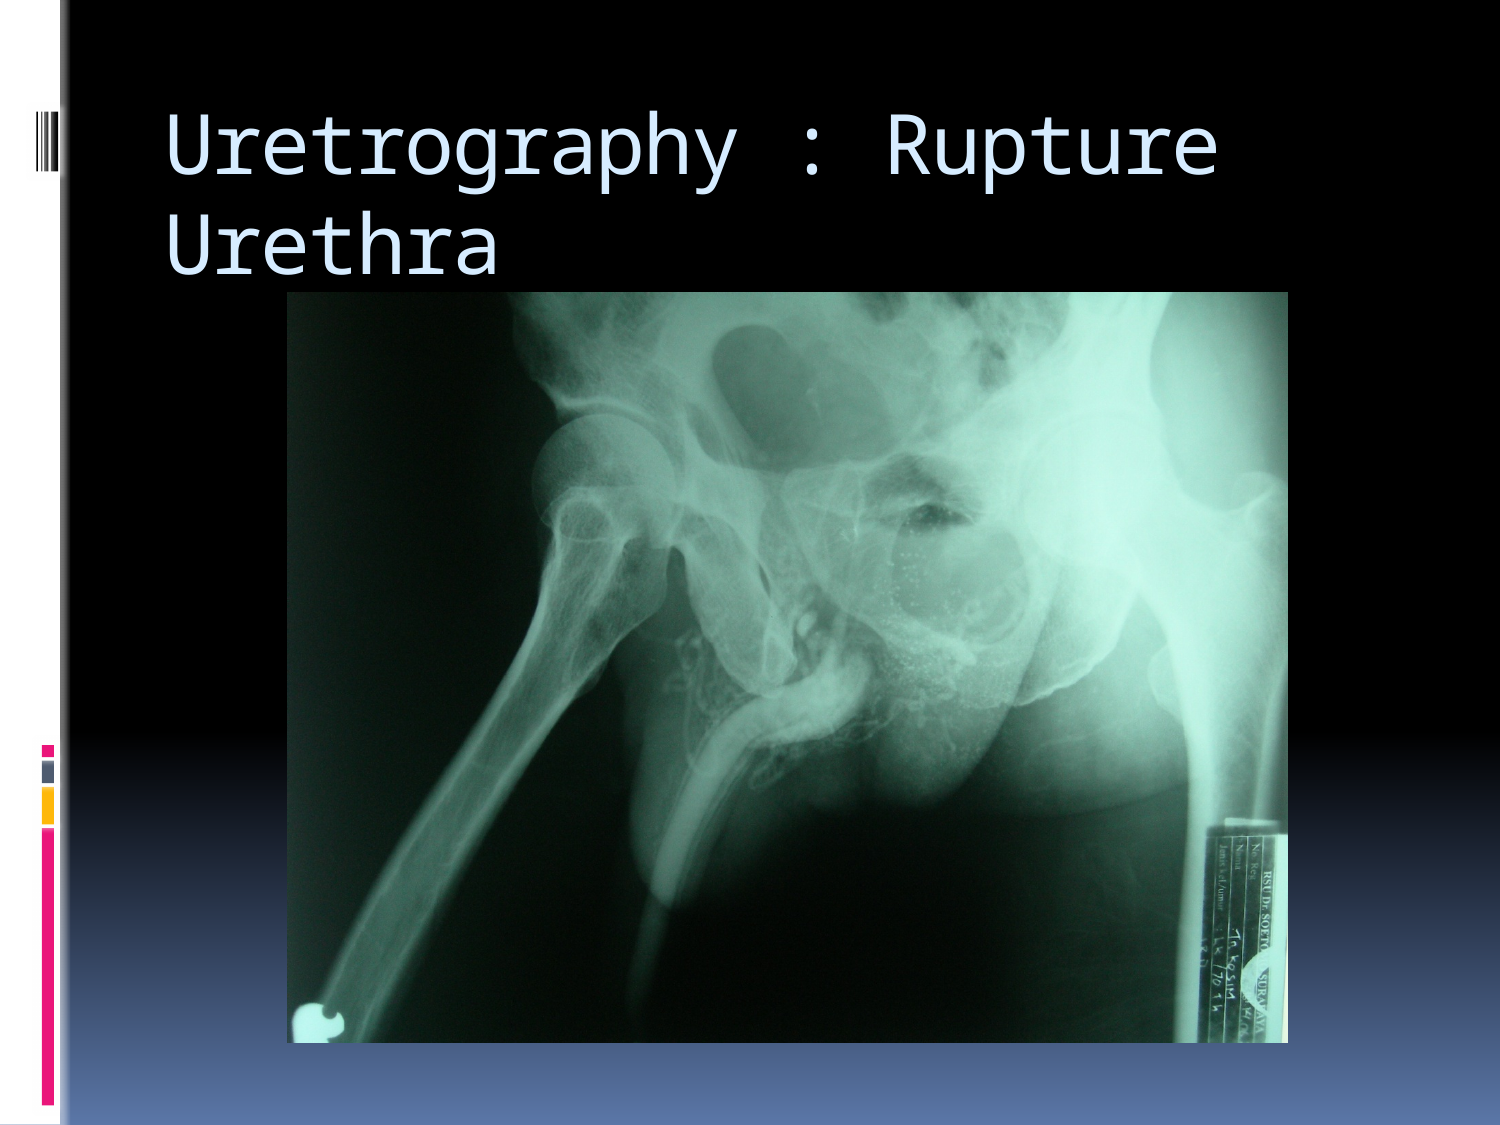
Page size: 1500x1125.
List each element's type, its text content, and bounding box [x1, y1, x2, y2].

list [286, 292, 1288, 1044]
title Uretrography : Rupture Urethra [150, 83, 1425, 234]
